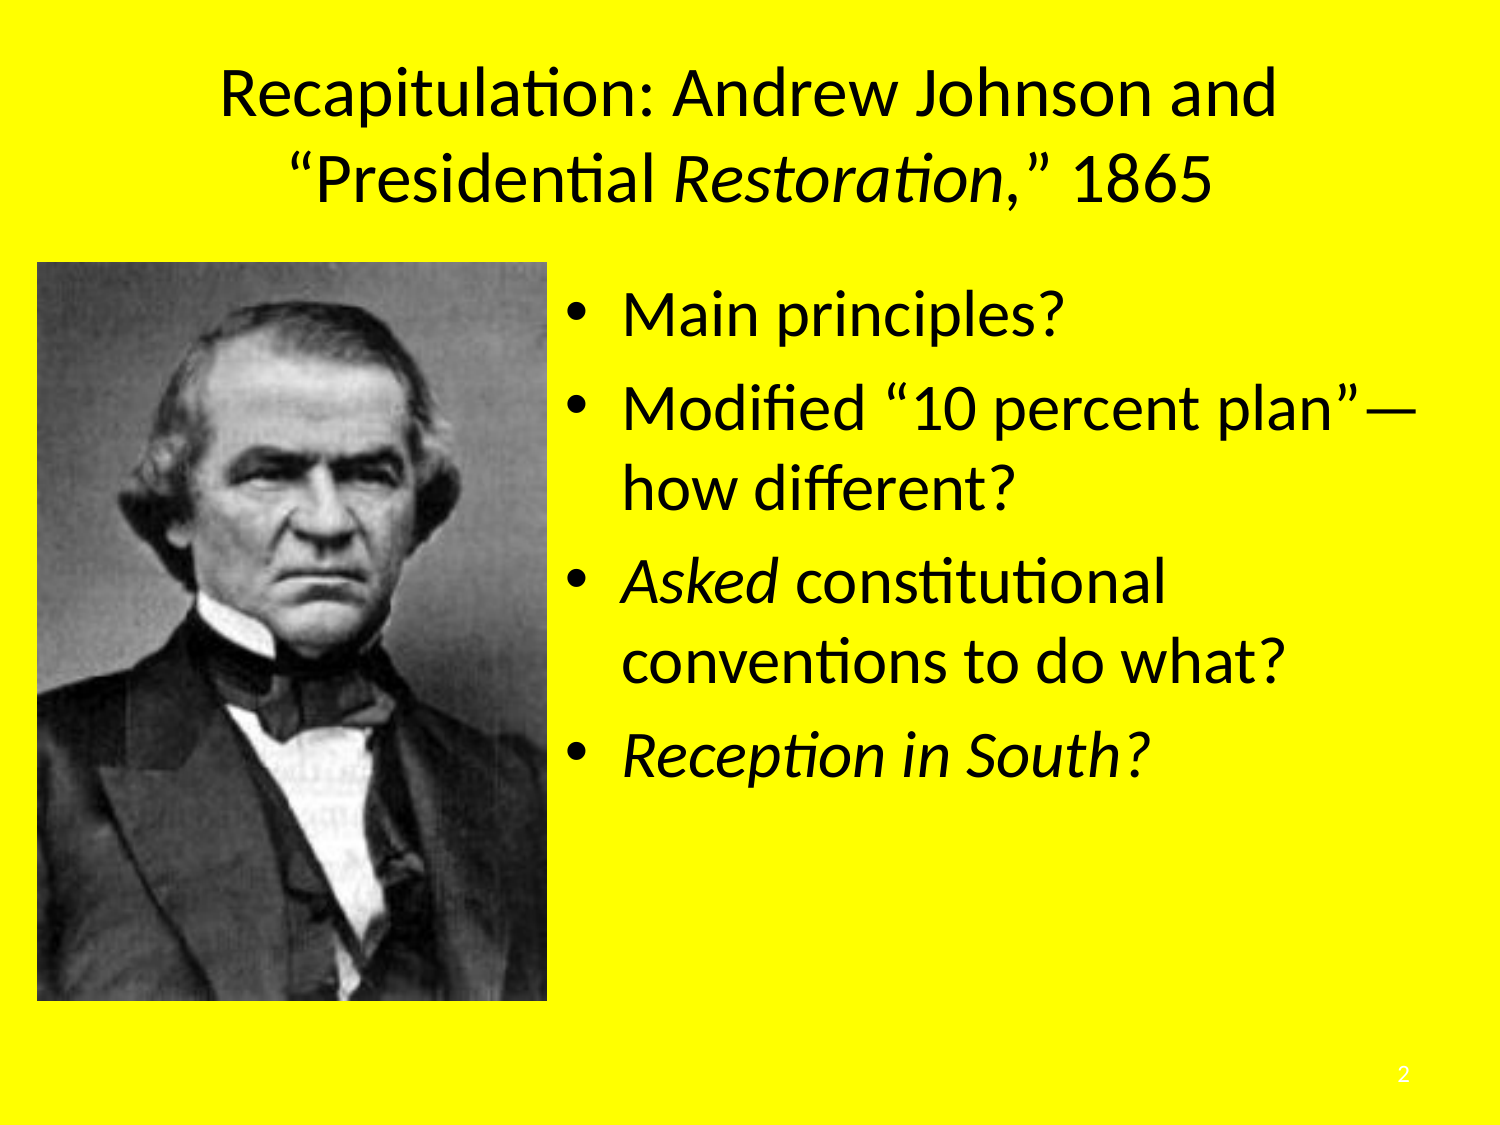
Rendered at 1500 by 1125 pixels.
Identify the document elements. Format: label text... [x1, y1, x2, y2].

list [37, 262, 547, 1001]
list Main principles? Modified “10 percent plan”—how different? Asked constitutional conventions to do what? Reception in South? [549, 262, 1451, 1001]
slide_number 2 [1074, 1042, 1425, 1103]
title Recapitulation: Andrew Johnson and “Presidential Restoration,” 1865 [49, 37, 1451, 225]
